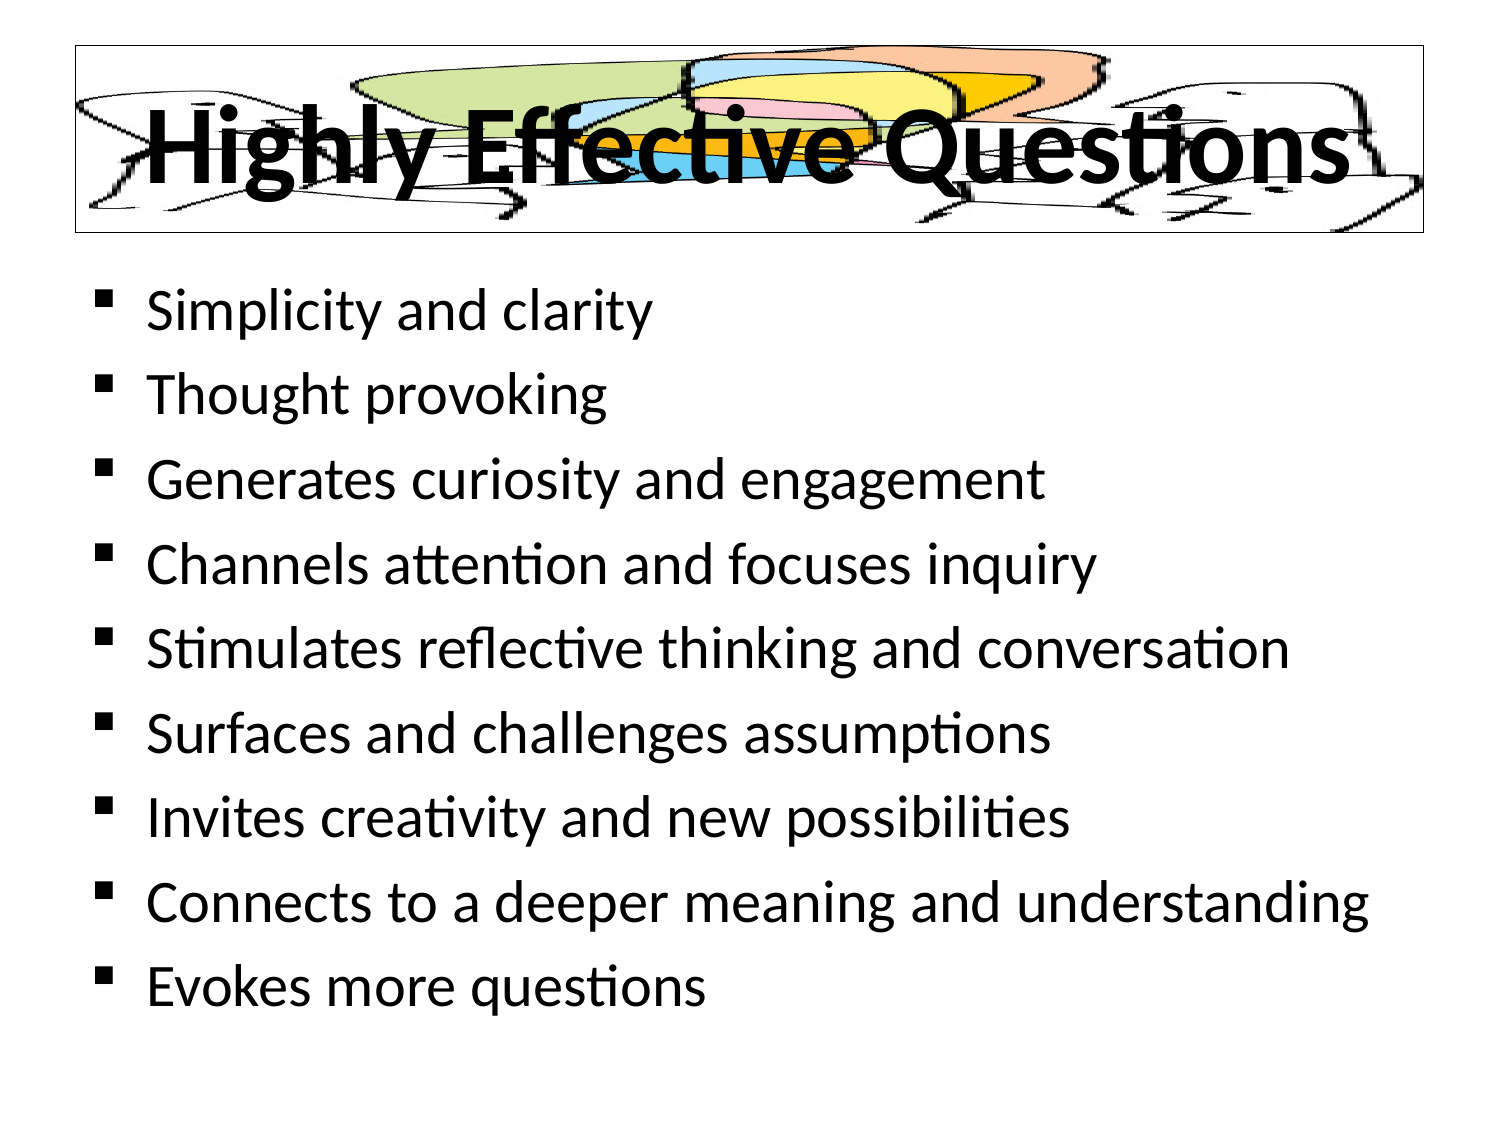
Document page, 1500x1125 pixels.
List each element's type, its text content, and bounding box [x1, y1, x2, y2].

list Simplicity and clarity Thought provoking Generates curiosity and engagement Channels attention and focuses inquiry Stimulates reflective thinking and conversation Surfaces and challenges assumptions Invites creativity and new possibilities Connects to a deeper meaning and understanding Evokes more questions [75, 262, 1425, 1071]
title Highly Effective Questions [75, 45, 1424, 233]
